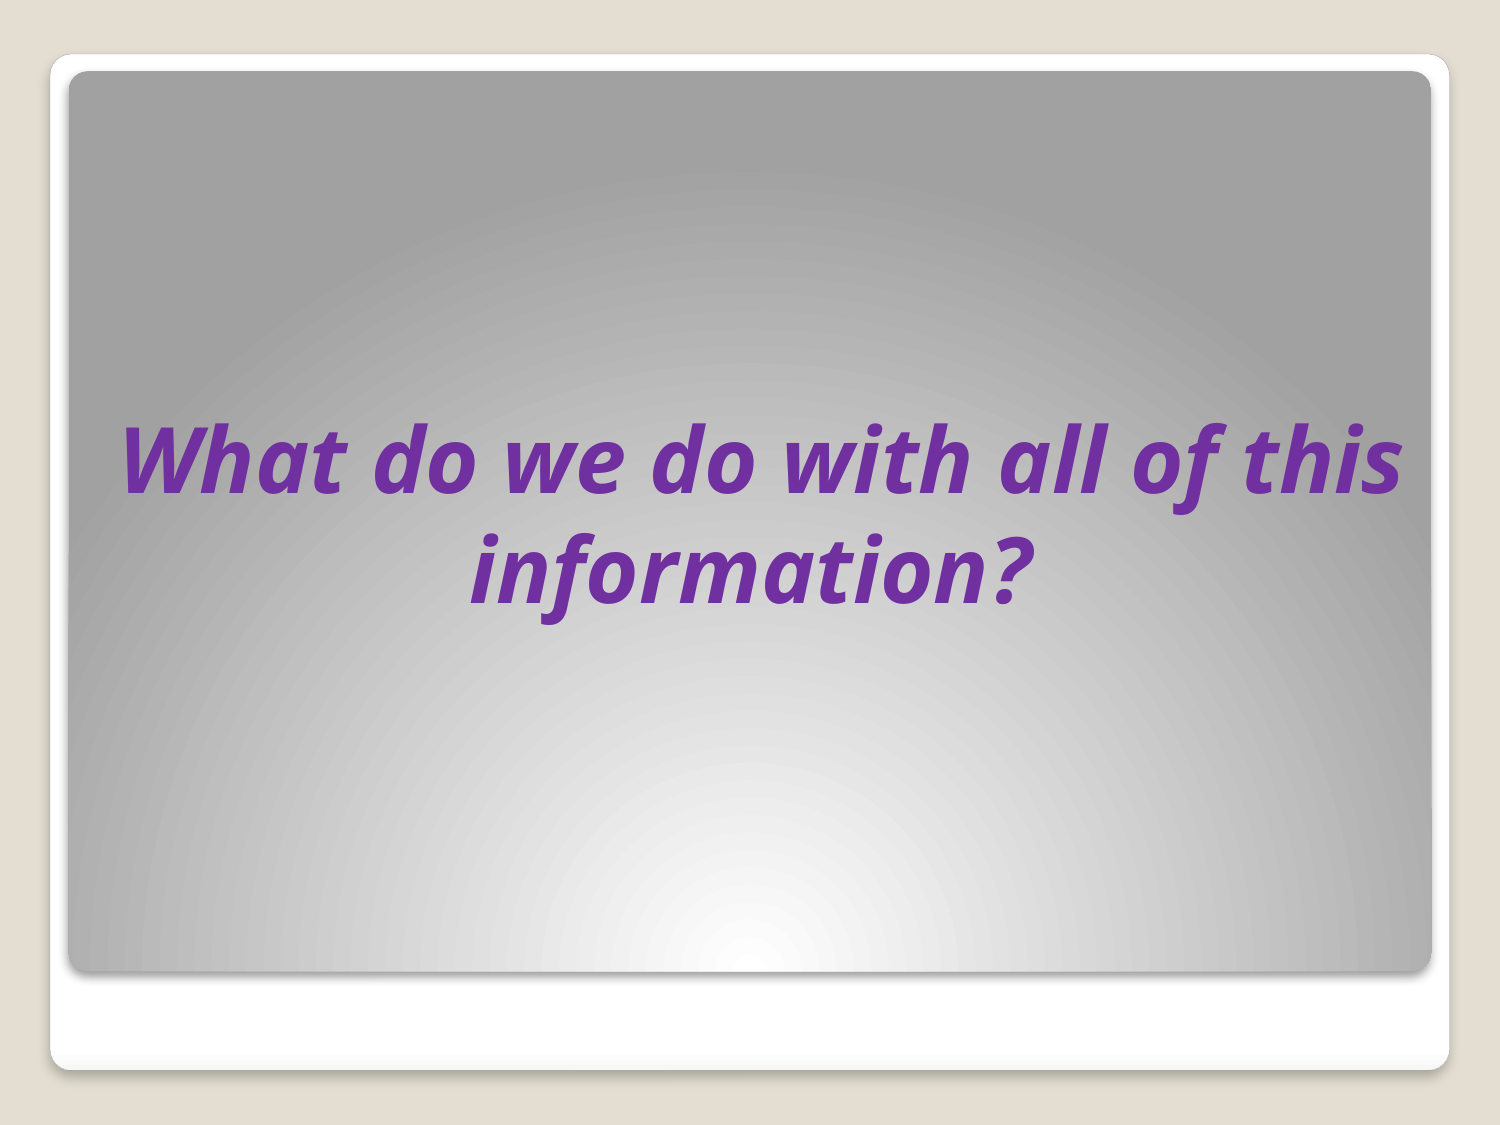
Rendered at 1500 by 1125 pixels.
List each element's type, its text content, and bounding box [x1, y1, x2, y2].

text_box What do we do with all of this information? [99, 324, 1425, 870]
